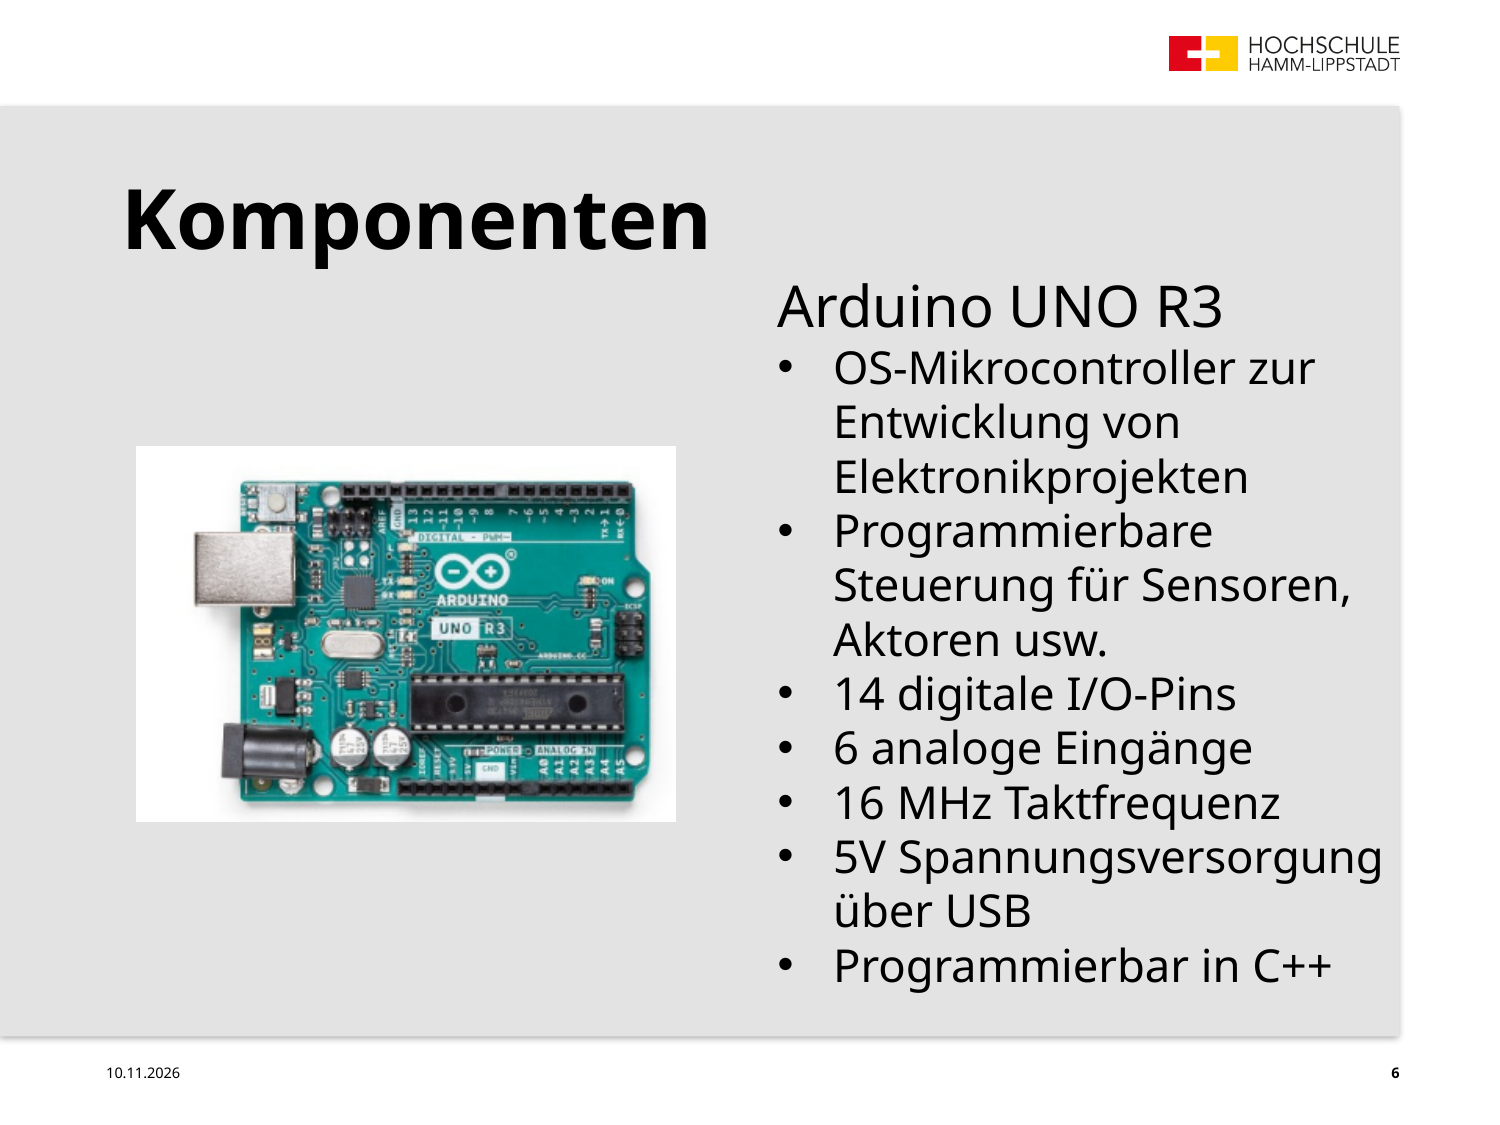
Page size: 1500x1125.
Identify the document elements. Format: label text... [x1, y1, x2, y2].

title Komponenten [106, 122, 1366, 310]
picture [1169, 36, 1400, 71]
slide_number 6 [1049, 1065, 1400, 1084]
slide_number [106, 1065, 457, 1084]
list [136, 445, 676, 822]
list Arduino UNO R3 OS-Mikrocontroller zur Entwicklung von Elektronikprojekten Programmierbare Steuerung für Sensoren, Aktoren usw. 14 digitale I/O-Pins 6 analoge Eingänge 16 MHz Taktfrequenz 5V Spannungsversorgung über USB Programmierbar in C++ [762, 262, 1425, 1005]
